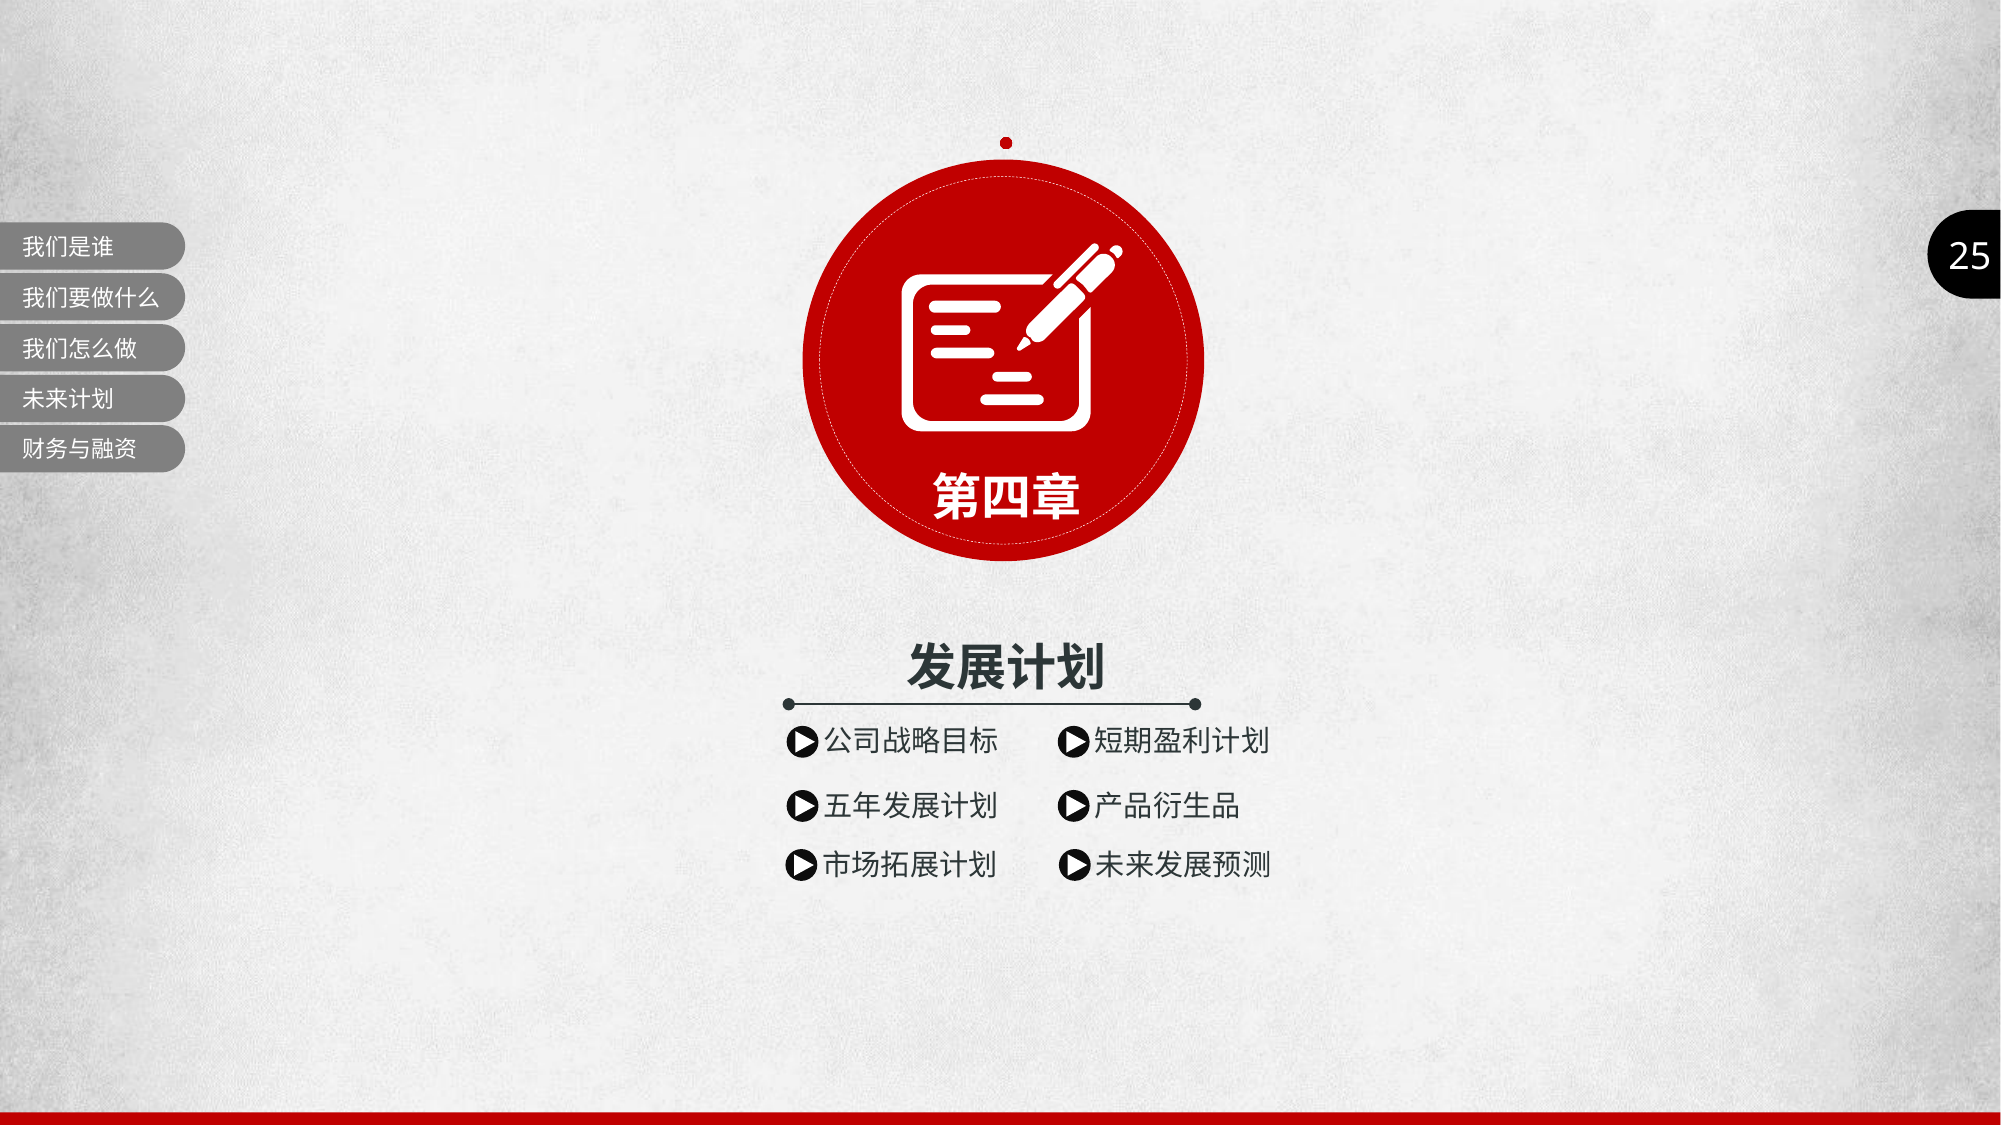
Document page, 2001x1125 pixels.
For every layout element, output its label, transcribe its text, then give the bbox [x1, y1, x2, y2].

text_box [788, 722, 1025, 759]
text_box [0, 271, 172, 322]
text_box [0, 372, 170, 423]
text_box 我们要做什么 [7, 273, 209, 321]
text_box [1053, 243, 1099, 289]
text_box 第四章 [811, 456, 940, 534]
text_box [800, 157, 1207, 456]
text_box 发展计划 [811, 626, 1202, 703]
text_box [0, 1112, 2001, 1125]
text_box [1075, 253, 1115, 293]
text_box 未来计划 [7, 374, 209, 423]
text_box [1109, 245, 1123, 259]
text_box [0, 423, 172, 475]
text_box [901, 274, 1091, 432]
text_box [898, 534, 1109, 564]
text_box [788, 786, 1025, 823]
text_box [0, 220, 171, 272]
text_box 25 [1933, 210, 2001, 299]
text_box [0, 322, 172, 372]
text_box 第四章 [1073, 456, 1202, 534]
text_box 我们是谁 [7, 222, 209, 270]
text_box [998, 135, 1015, 152]
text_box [1059, 786, 1296, 823]
text_box [1925, 228, 1933, 280]
picture [0, 0, 2001, 1112]
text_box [1059, 722, 1296, 759]
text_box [1060, 845, 1297, 882]
text_box 我们怎么做 [7, 324, 209, 372]
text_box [787, 845, 1024, 882]
text_box 财务与融资 [7, 425, 209, 473]
text_box [817, 174, 1190, 547]
